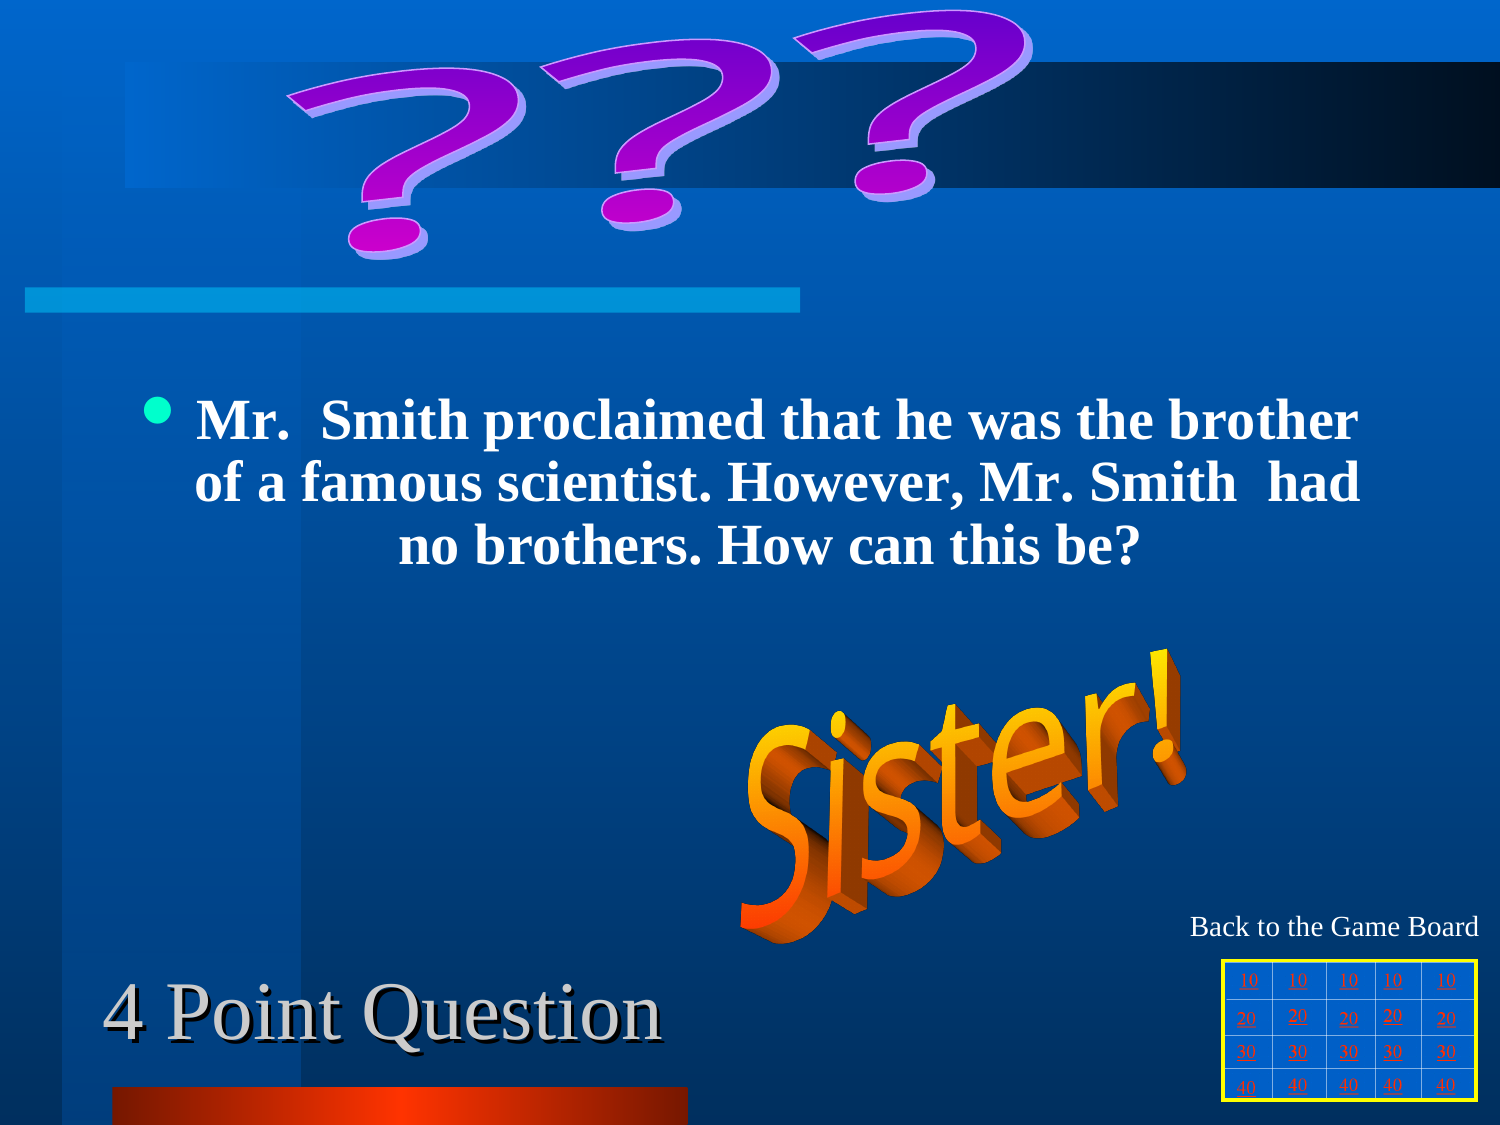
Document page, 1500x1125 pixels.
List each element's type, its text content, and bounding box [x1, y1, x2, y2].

picture [1224, 962, 1475, 1098]
title 4 Point Question [87, 937, 750, 1075]
list Mr. Smith proclaimed that he was the brother of a famous scientist. However, Mr. Smith had no brothers. How can this be? [112, 381, 1388, 744]
text_box Back to the Game Board [1175, 899, 1500, 951]
